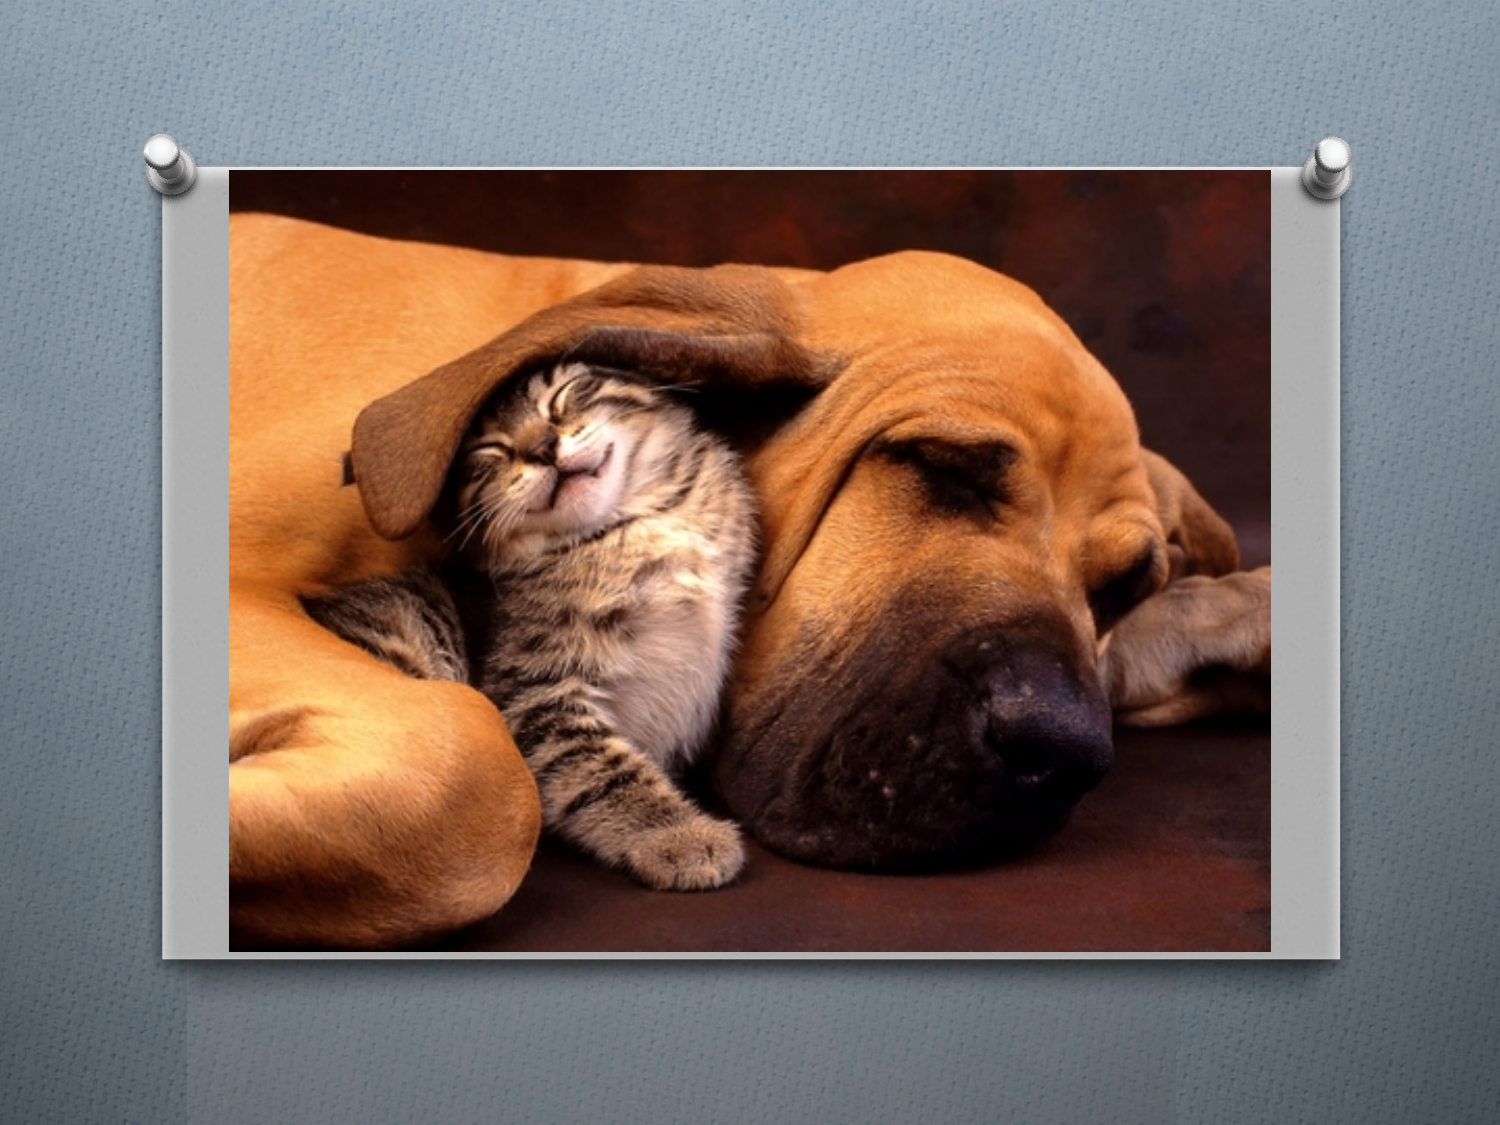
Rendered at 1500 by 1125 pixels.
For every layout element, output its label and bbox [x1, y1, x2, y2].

picture [112, 100, 235, 224]
picture [1274, 109, 1396, 230]
picture [228, 170, 1272, 953]
